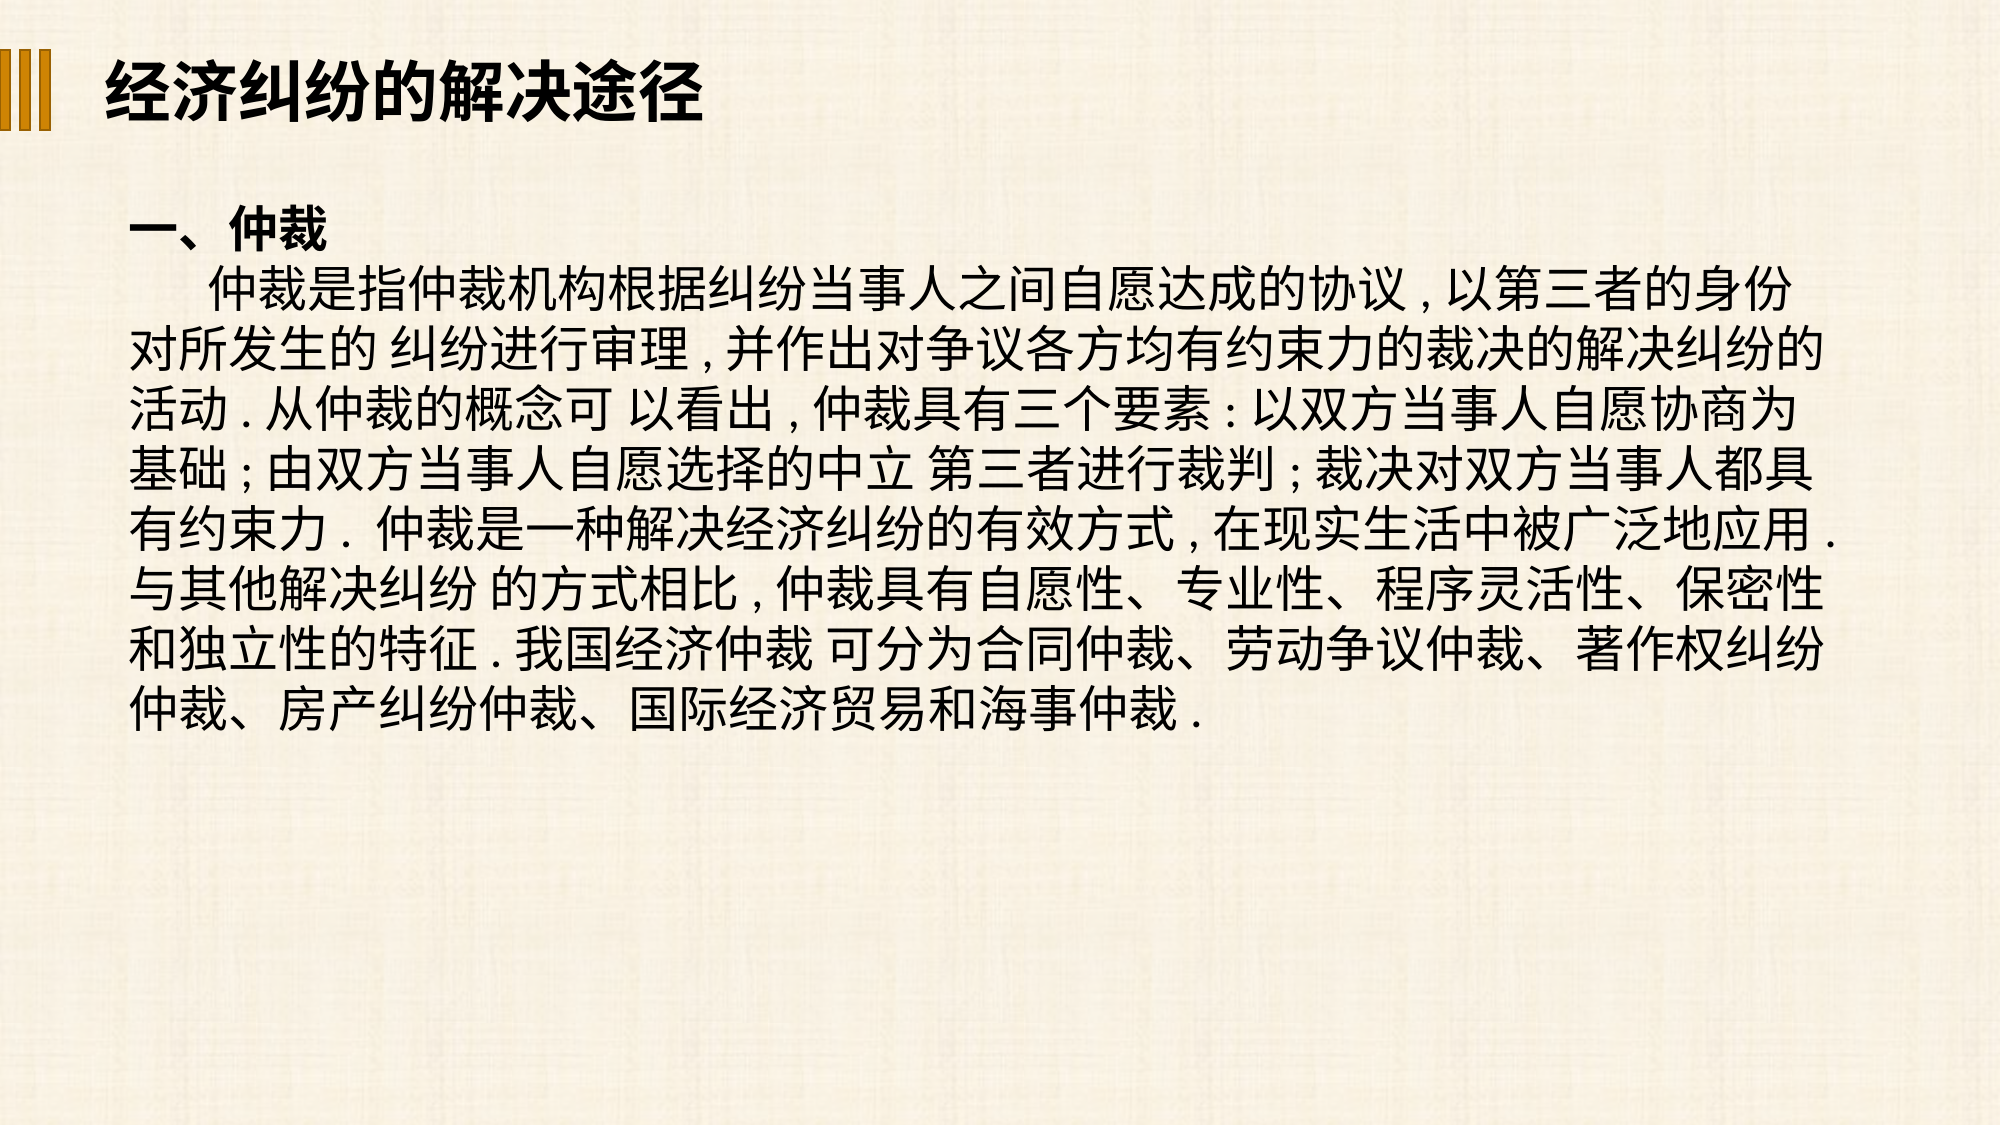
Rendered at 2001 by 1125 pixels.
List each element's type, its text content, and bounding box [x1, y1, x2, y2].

text_box 一、仲裁 仲裁是指仲裁机构根据纠纷当事人之间自愿达成的协议,以第三者的身份对所发生的 纠纷进行审理,并作出对争议各方均有约束力的裁决的解决纠纷的活动.从仲裁的概念可 以看出,仲裁具有三个要素:以双方当事人自愿协商为基础;由双方当事人自愿选择的中立 第三者进行裁判;裁决对双方当事人都具有约束力. 仲裁是一种解决经济纠纷的有效方式,在现实生活中被广泛地应用.与其他解决纠纷 的方式相比,仲裁具有自愿性、专业性、程序灵活性、保密性和独立性的特征.我国经济仲裁 可分为合同仲裁、劳动争议仲裁、著作权纠纷仲裁、房产纠纷仲裁、国际经济贸易和海事仲裁. [113, 190, 1857, 745]
text_box 经济纠纷的解决途径 [89, 41, 1287, 137]
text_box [0, 49, 50, 131]
